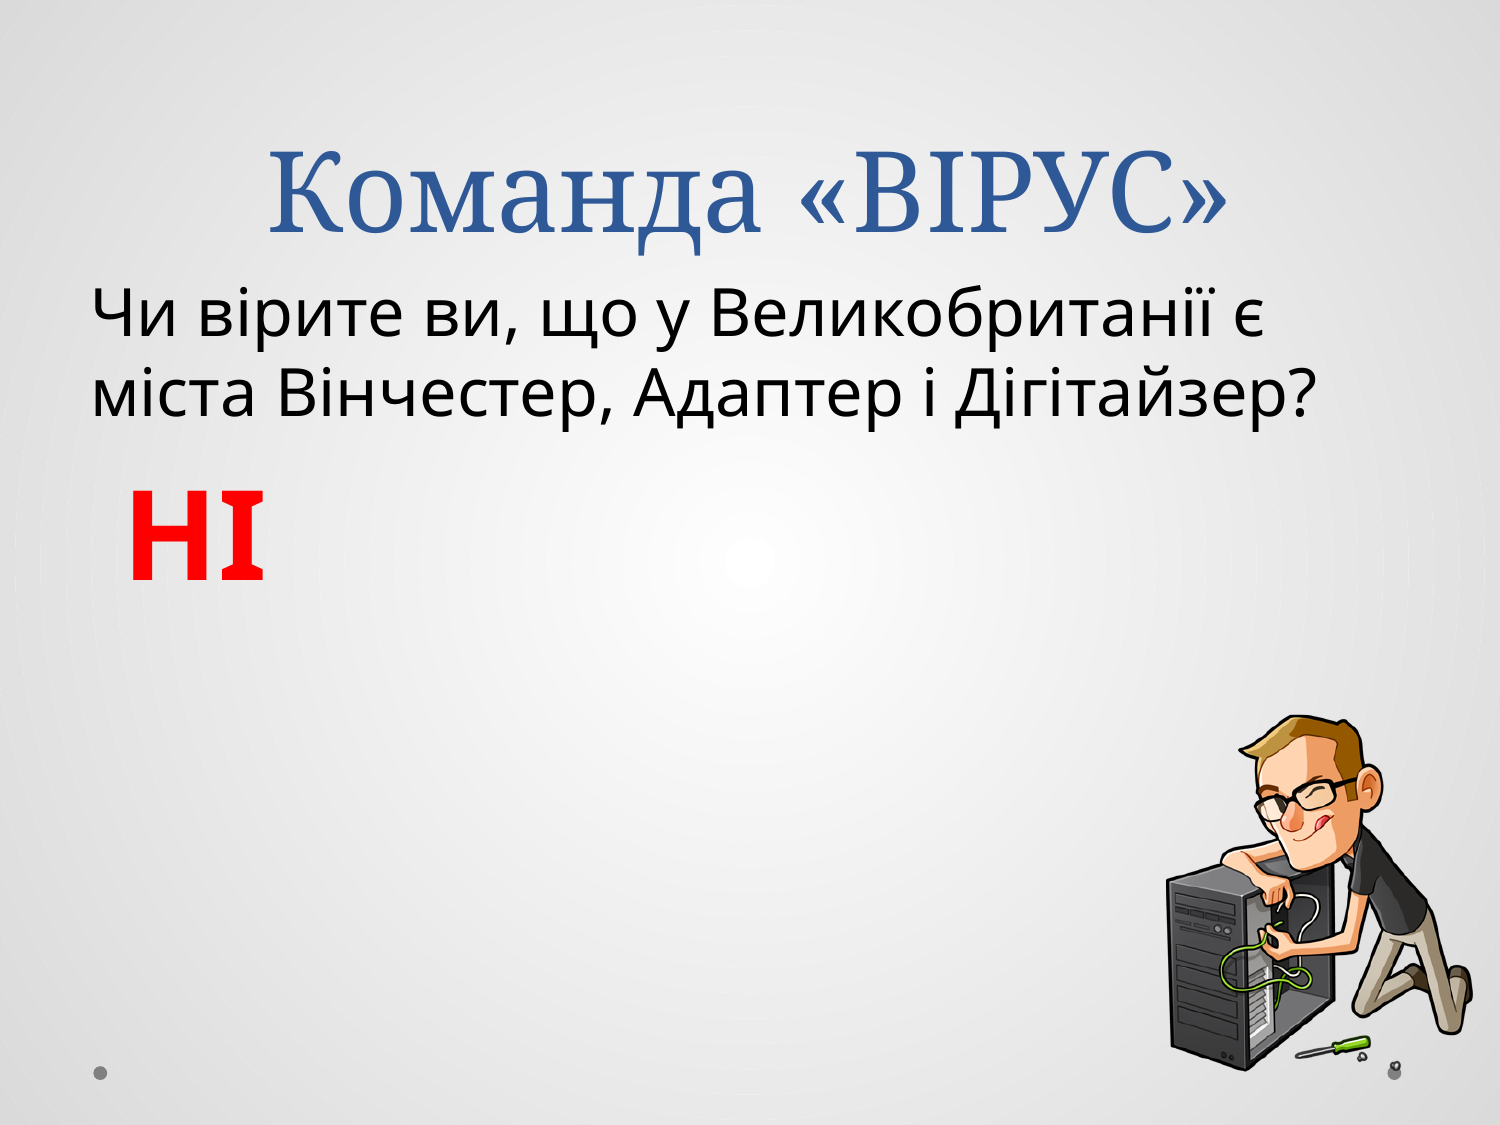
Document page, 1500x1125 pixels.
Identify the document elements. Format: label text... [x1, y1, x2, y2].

picture [1140, 692, 1496, 1093]
list Чи вірите ви, що у Великобританії є міста Вінчестер, Адаптер і Дігітайзер? НІ [75, 262, 1425, 1005]
title Команда «ВІРУС» [75, 0, 1425, 262]
